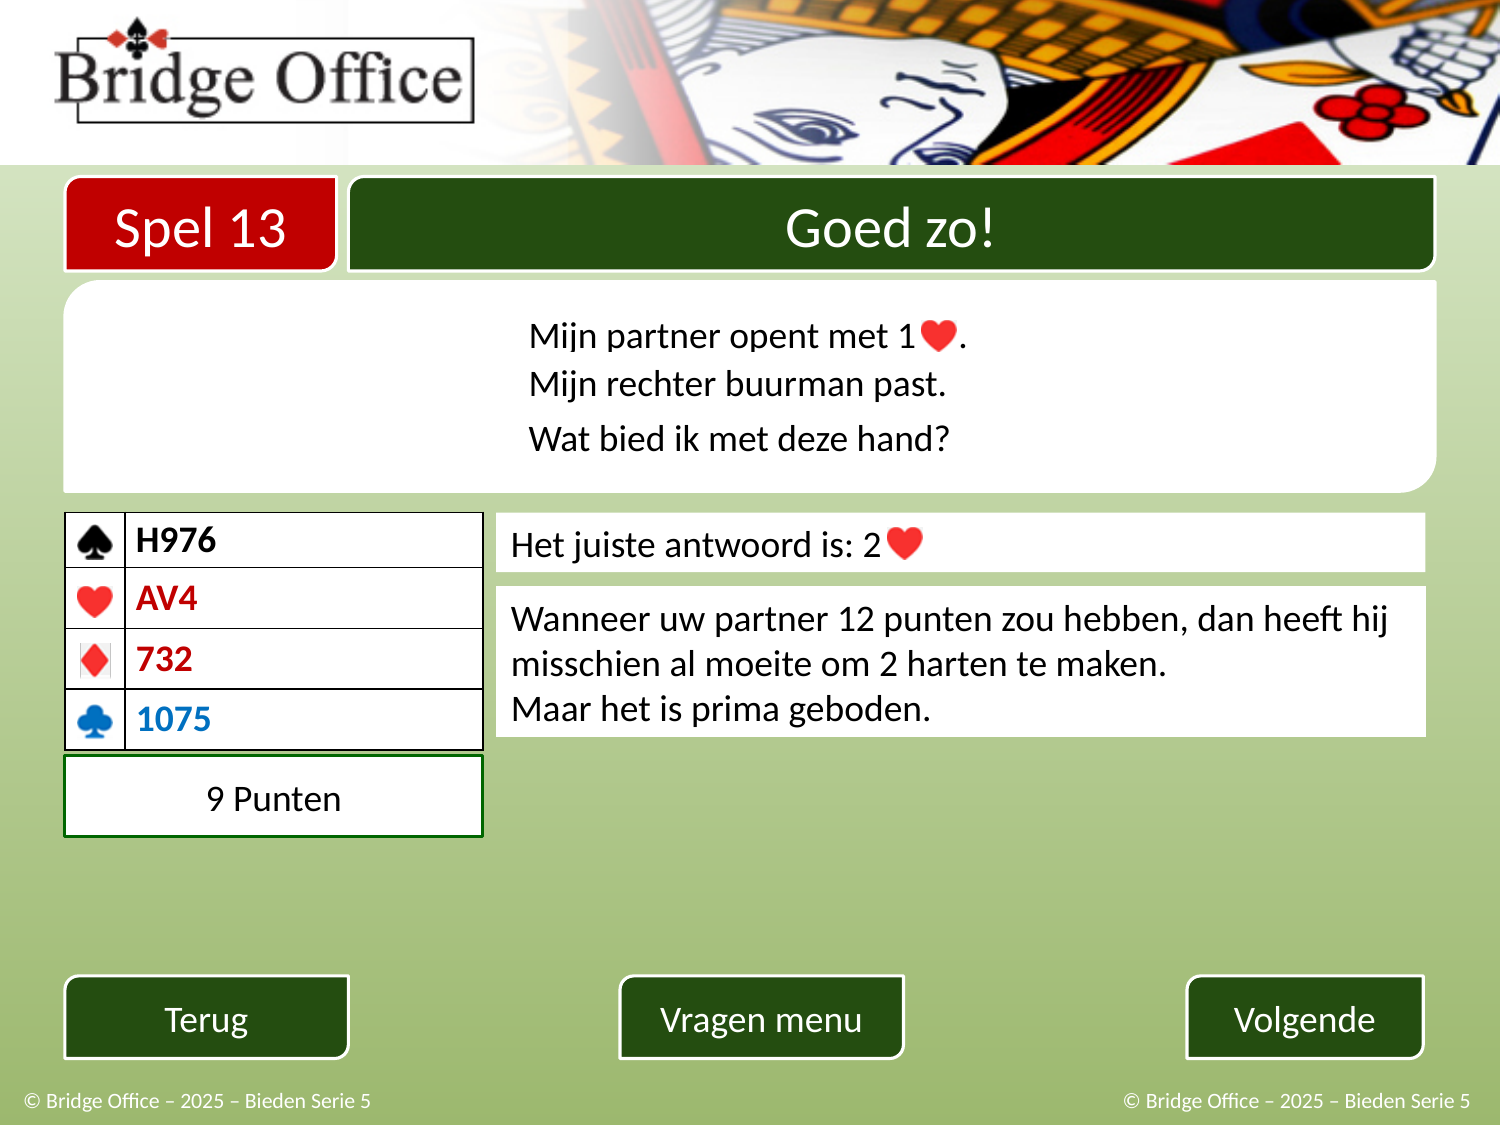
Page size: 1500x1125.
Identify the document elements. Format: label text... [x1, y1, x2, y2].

table_cell [66, 568, 124, 628]
table_cell 1075 [126, 690, 482, 749]
text_box Vragen menu [618, 974, 906, 1061]
text_box Wat bied ik met deze hand? [513, 406, 987, 467]
picture [77, 585, 113, 618]
text_box Het juiste antwoord is: 2 [496, 512, 1426, 573]
table_cell [66, 629, 124, 688]
text_box Spel 13 [63, 179, 339, 273]
table_cell [66, 690, 124, 749]
table_header H976 [126, 513, 482, 567]
text_box Mijn partner opent met 1 . [513, 303, 1022, 364]
picture [77, 703, 113, 740]
table_cell AV4 [126, 568, 482, 628]
text_box Goed zo! [346, 179, 1437, 273]
text_box © Bridge Office – 2025 – Bieden Serie 5 [8, 1079, 393, 1121]
picture [887, 527, 923, 560]
text_box Terug [63, 974, 350, 1061]
table_cell 732 [126, 629, 482, 688]
text_box Wanneer uw partner 12 punten zou hebben, dan heeft hij misschien al moeite om 2 harten te maken. Maar het is prima geboden. [496, 586, 1426, 737]
picture [77, 524, 113, 561]
picture [0, 0, 1500, 166]
text_box Mijn rechter buurman past. [513, 352, 987, 406]
picture [77, 643, 113, 679]
text_box Volgende [1185, 974, 1425, 1061]
picture [920, 320, 957, 353]
text_box 9 Punten [63, 754, 484, 838]
text_box [63, 280, 1437, 493]
text_box © Bridge Office – 2025 – Bieden Serie 5 [1107, 1079, 1500, 1121]
table_header [66, 513, 124, 567]
